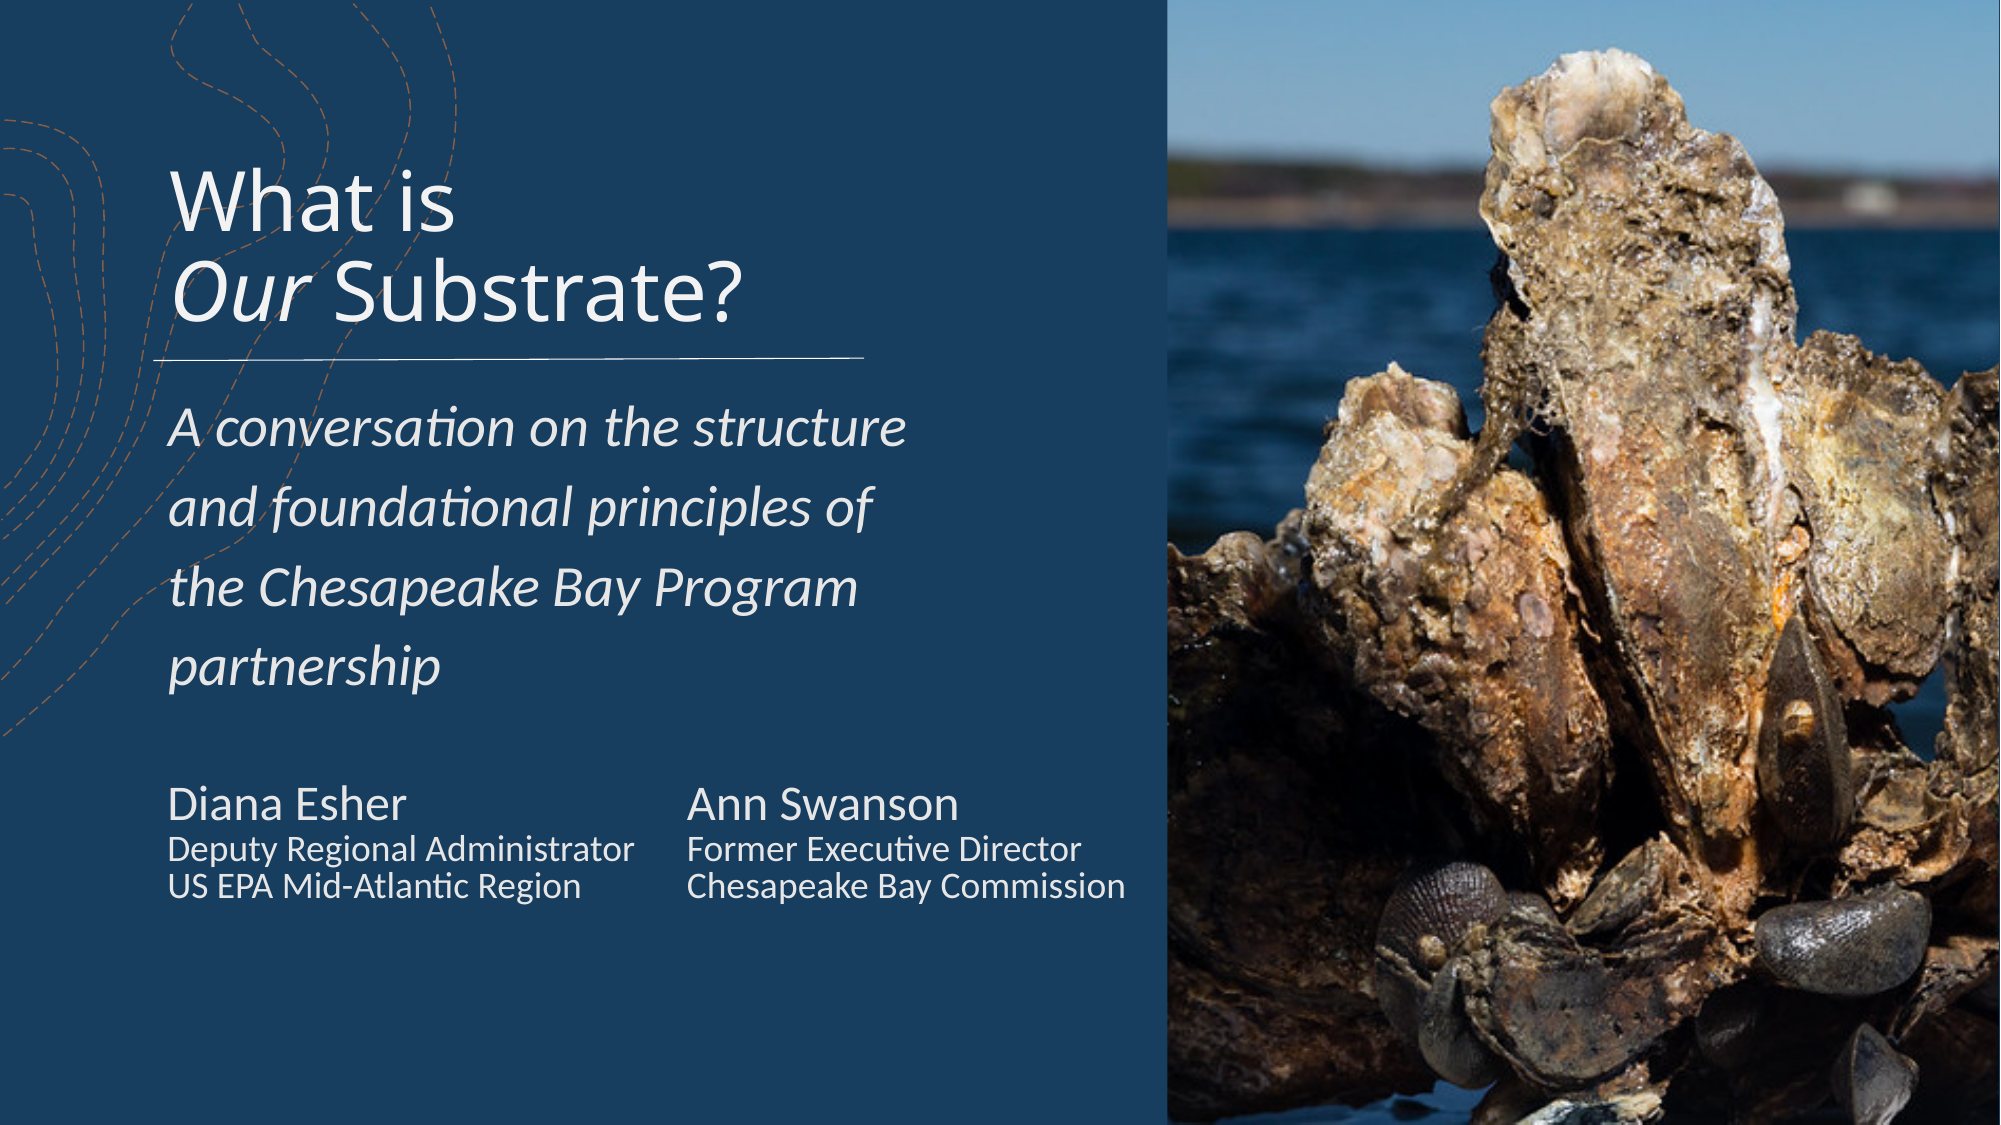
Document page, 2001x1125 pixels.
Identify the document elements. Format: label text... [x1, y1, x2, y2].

table_header Diana Esher Deputy Regional Administrator US EPA Mid-Atlantic Region [152, 775, 672, 1080]
list A conversation on the structure and foundational principles of the Chesapeake Bay Program partnership [153, 371, 961, 734]
title What is Our Substrate? [154, 141, 865, 358]
picture [1167, 0, 1999, 1125]
table_header Ann Swanson Former Executive Director Chesapeake Bay Commission [672, 775, 1167, 1080]
